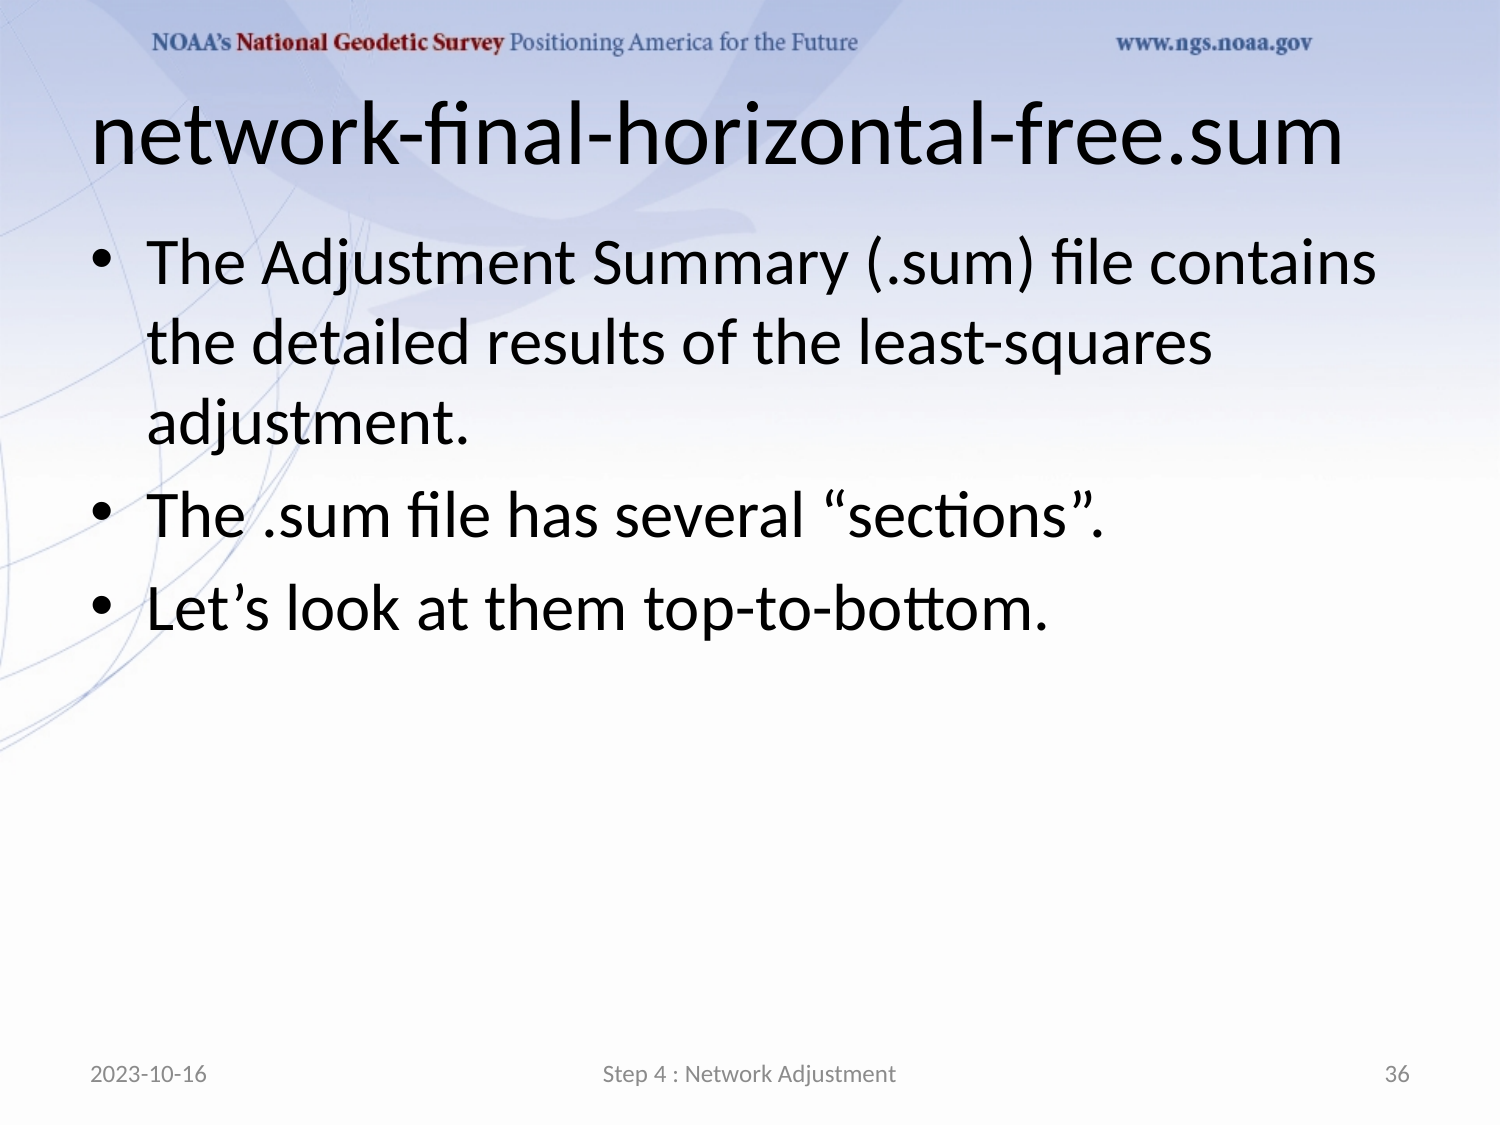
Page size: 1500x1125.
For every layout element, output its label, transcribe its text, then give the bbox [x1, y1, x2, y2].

slide_number 36 [1074, 1042, 1425, 1103]
title network-final-horizontal-free.sum [74, 74, 1426, 181]
picture [0, 0, 1500, 1125]
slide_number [75, 1042, 425, 1103]
footer Step 4 : Network Adjustment [512, 1042, 988, 1103]
list The Adjustment Summary (.sum) file contains the detailed results of the least-squares adjustment. The .sum file has several “sections”. Let’s look at them top-to-bottom. [74, 209, 1426, 1021]
